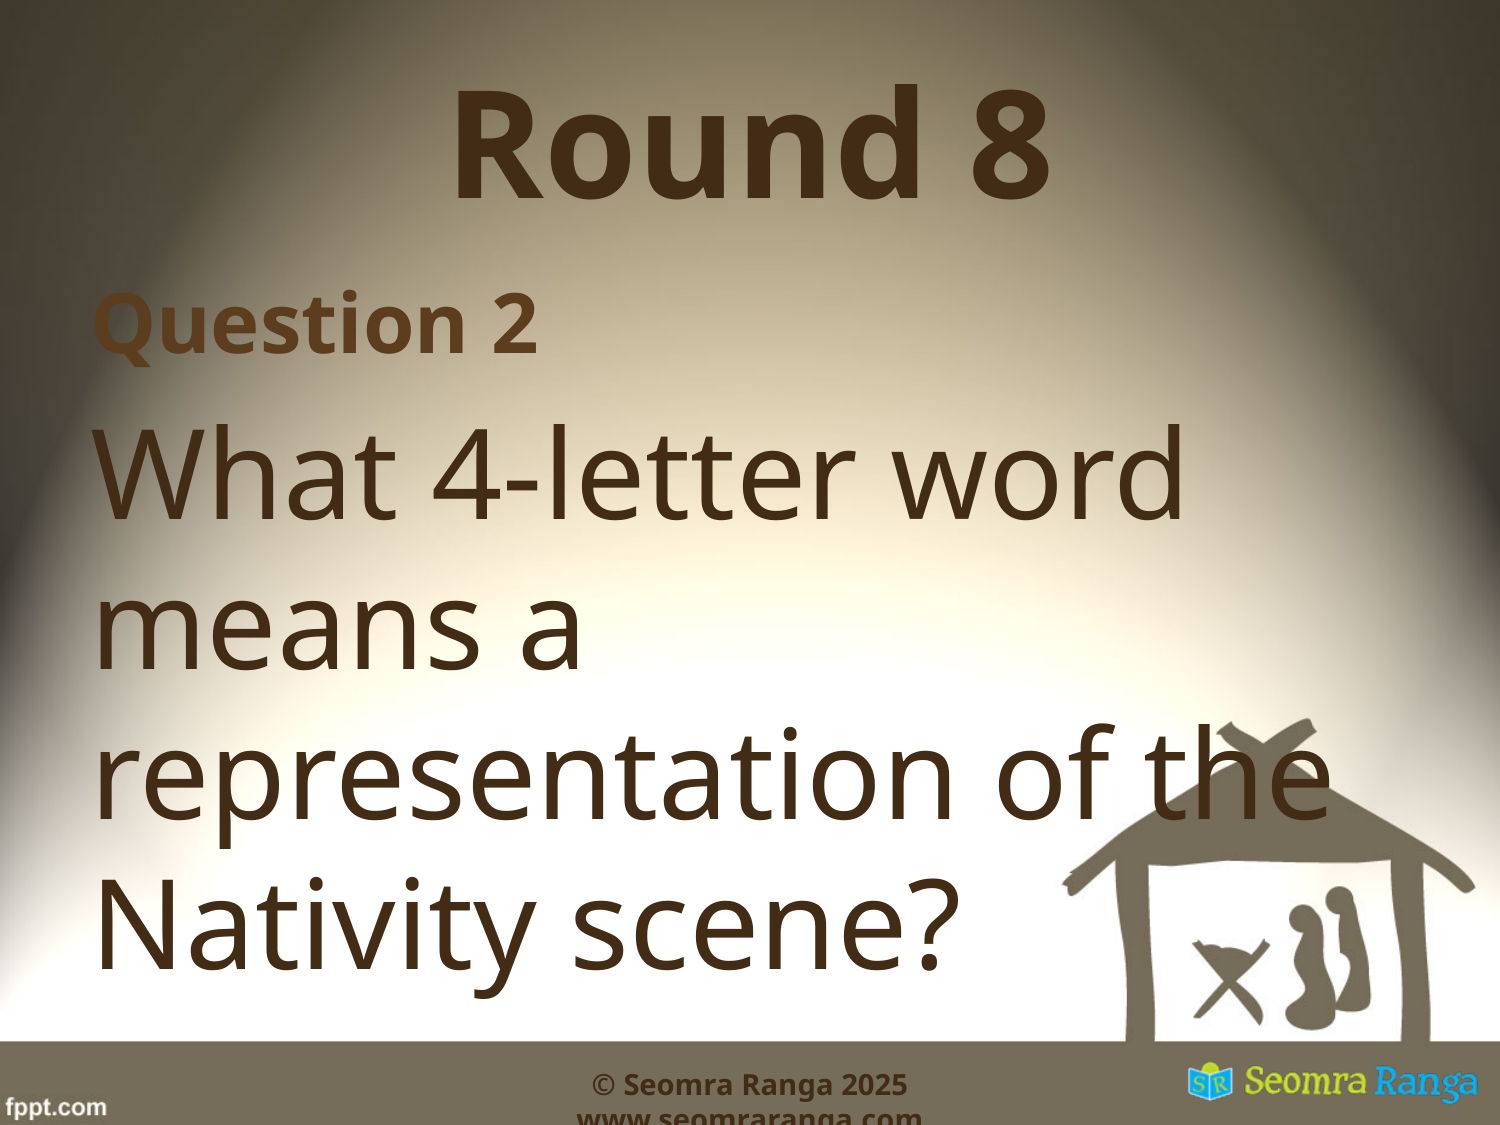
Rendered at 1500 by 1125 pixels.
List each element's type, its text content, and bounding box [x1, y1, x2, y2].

list Question 2 What 4-letter word means a representation of the Nativity scene? [75, 262, 1425, 1005]
text_box © Seomra Ranga 2025 www.seomraranga.com [401, 1058, 1099, 1125]
picture [0, 0, 1500, 1125]
title Round 8 [75, 45, 1425, 233]
